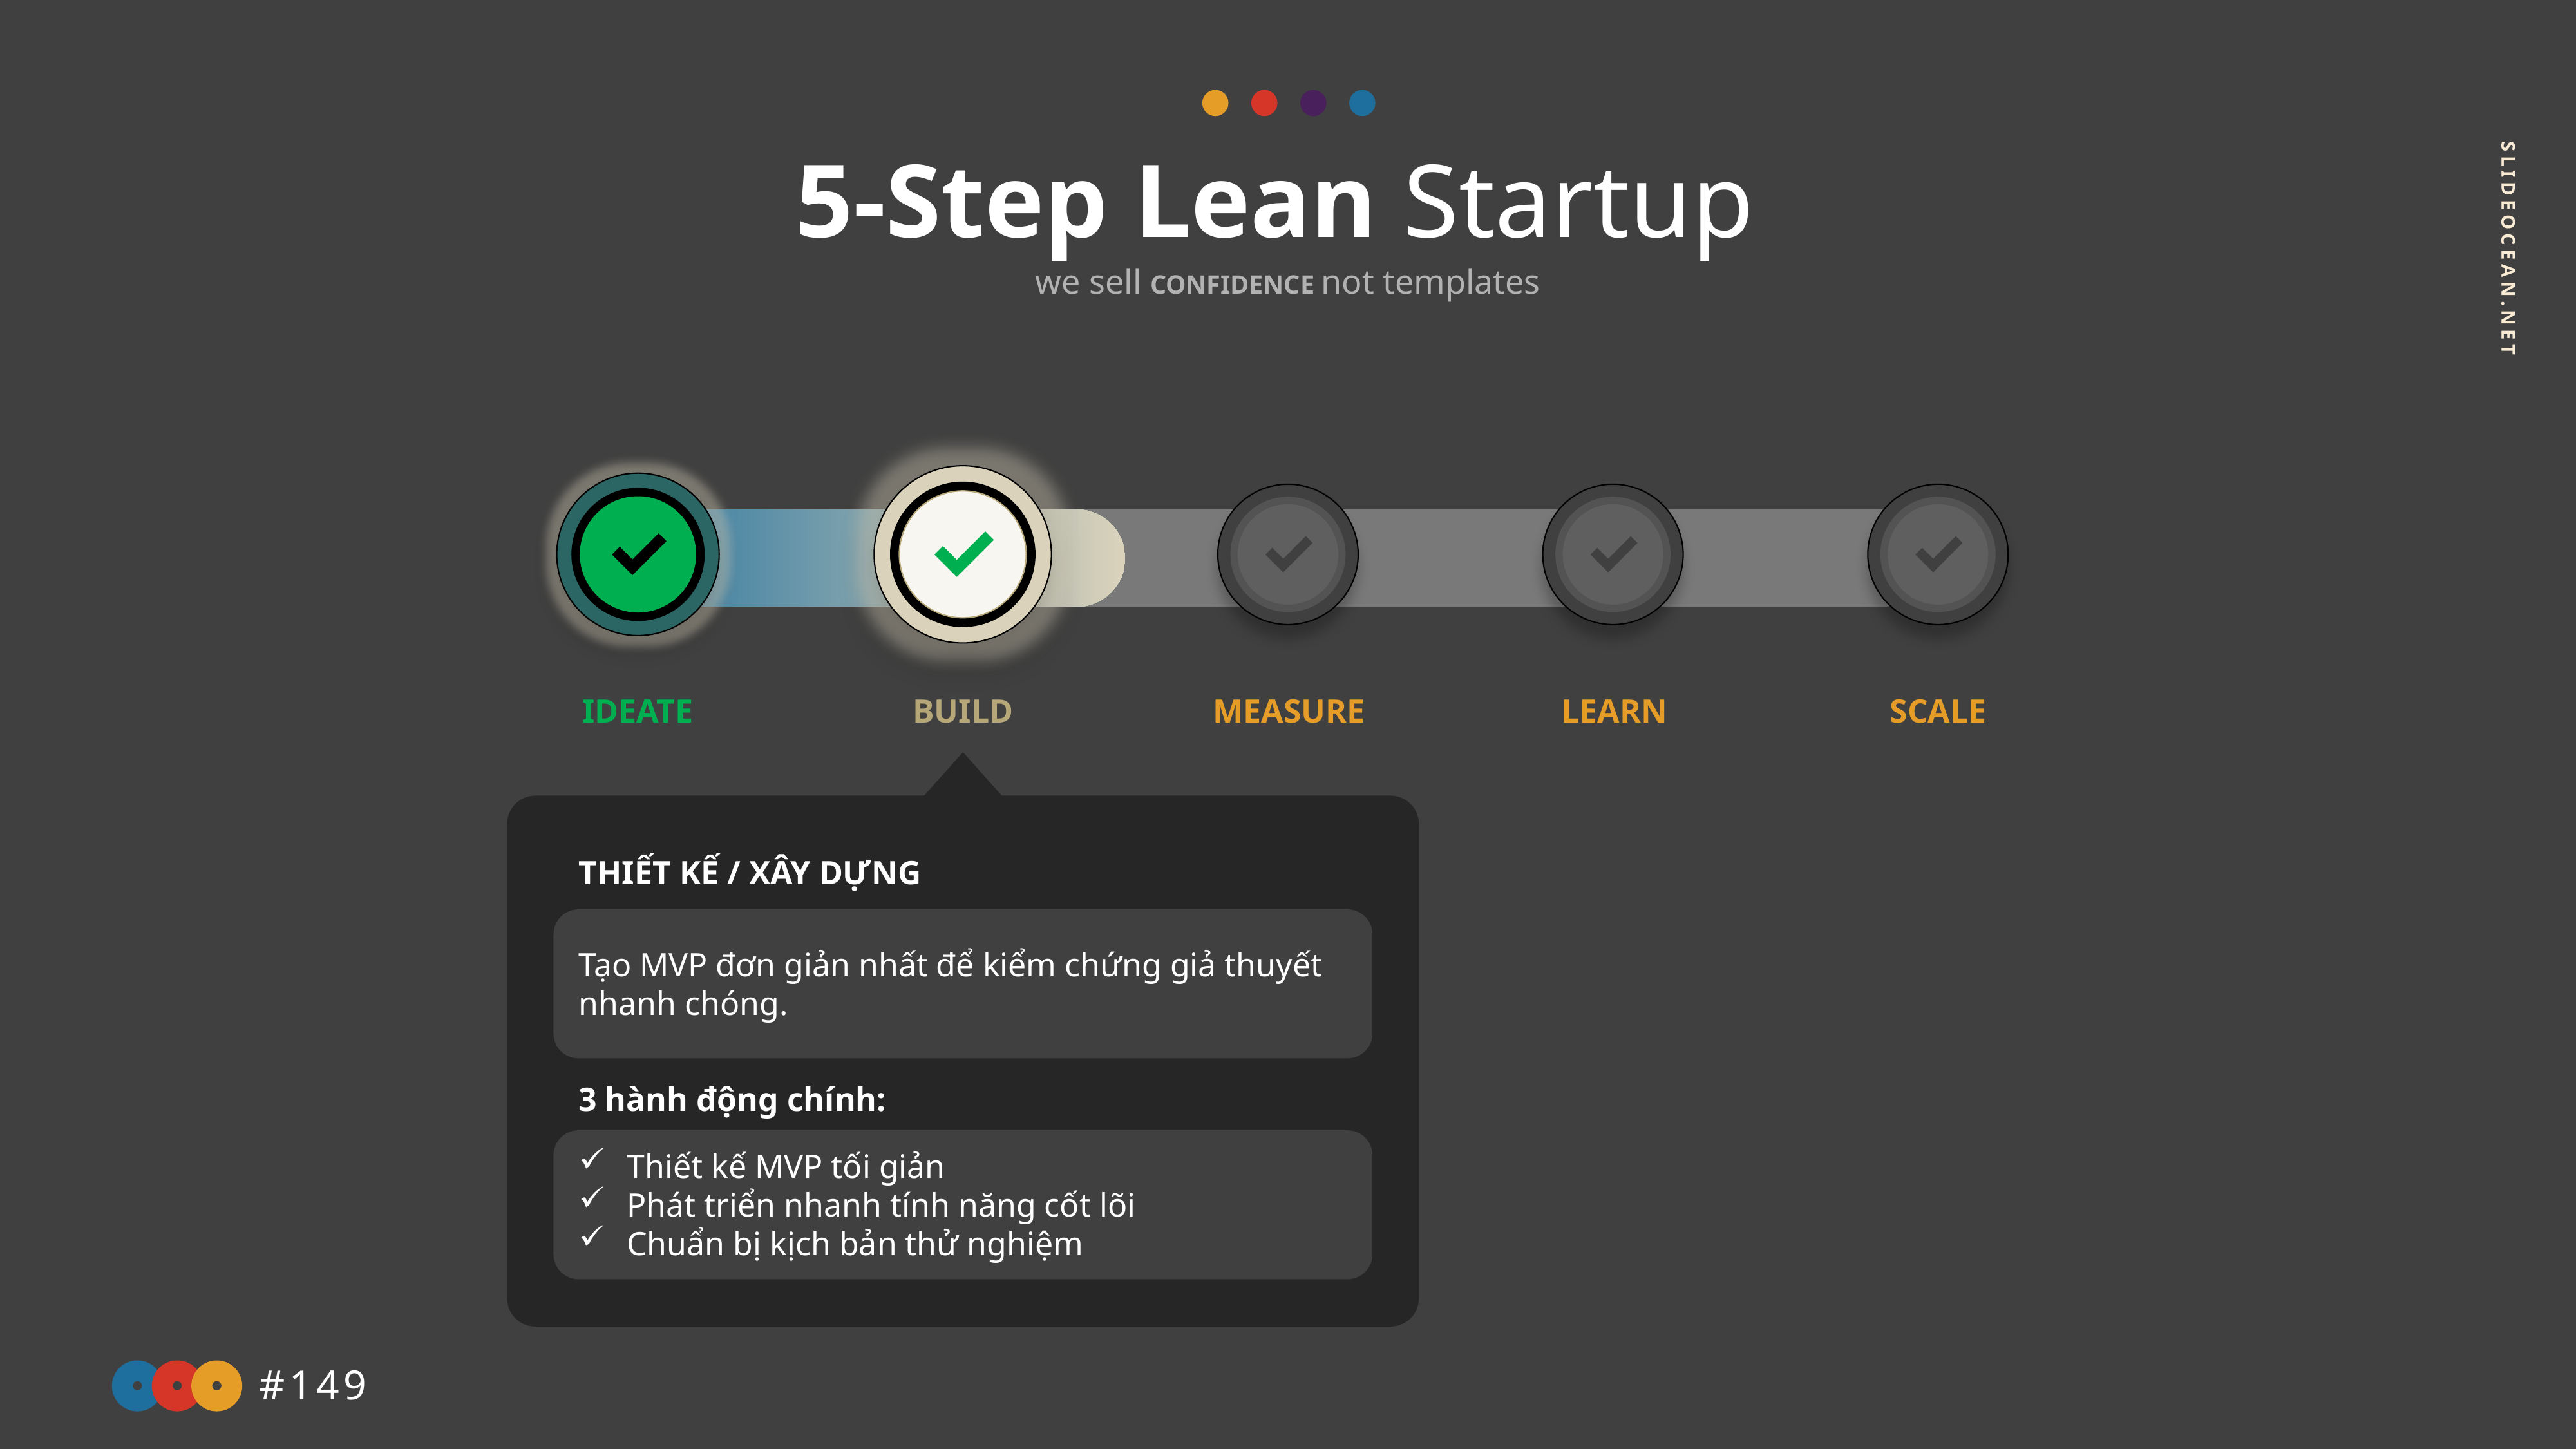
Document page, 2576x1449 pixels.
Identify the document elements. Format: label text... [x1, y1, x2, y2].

text_box [1348, 89, 1377, 117]
text_box SCALE [1766, 686, 2110, 734]
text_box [1542, 484, 1684, 625]
text_box #149 [259, 1359, 1142, 1408]
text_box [556, 473, 720, 636]
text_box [1867, 484, 2009, 625]
text_box [726, 508, 853, 608]
text_box BUILD [791, 686, 1117, 734]
text_box LEARN [1443, 686, 1766, 734]
text_box MEASURE [1117, 686, 1443, 734]
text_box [873, 465, 1052, 643]
text_box we sell CONFIDENCE not templates [1026, 255, 1550, 306]
text_box IDEATE [467, 686, 791, 734]
text_box [1359, 508, 1542, 608]
text_box [1250, 89, 1279, 117]
text_box [1083, 508, 1217, 608]
text_box [1299, 89, 1328, 117]
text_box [1217, 484, 1359, 625]
text_box 5-Step Lean Startup [786, 131, 1790, 263]
text_box [1684, 508, 1867, 608]
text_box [506, 752, 1419, 1327]
text_box [1201, 89, 1230, 117]
text_box [1073, 508, 1126, 608]
